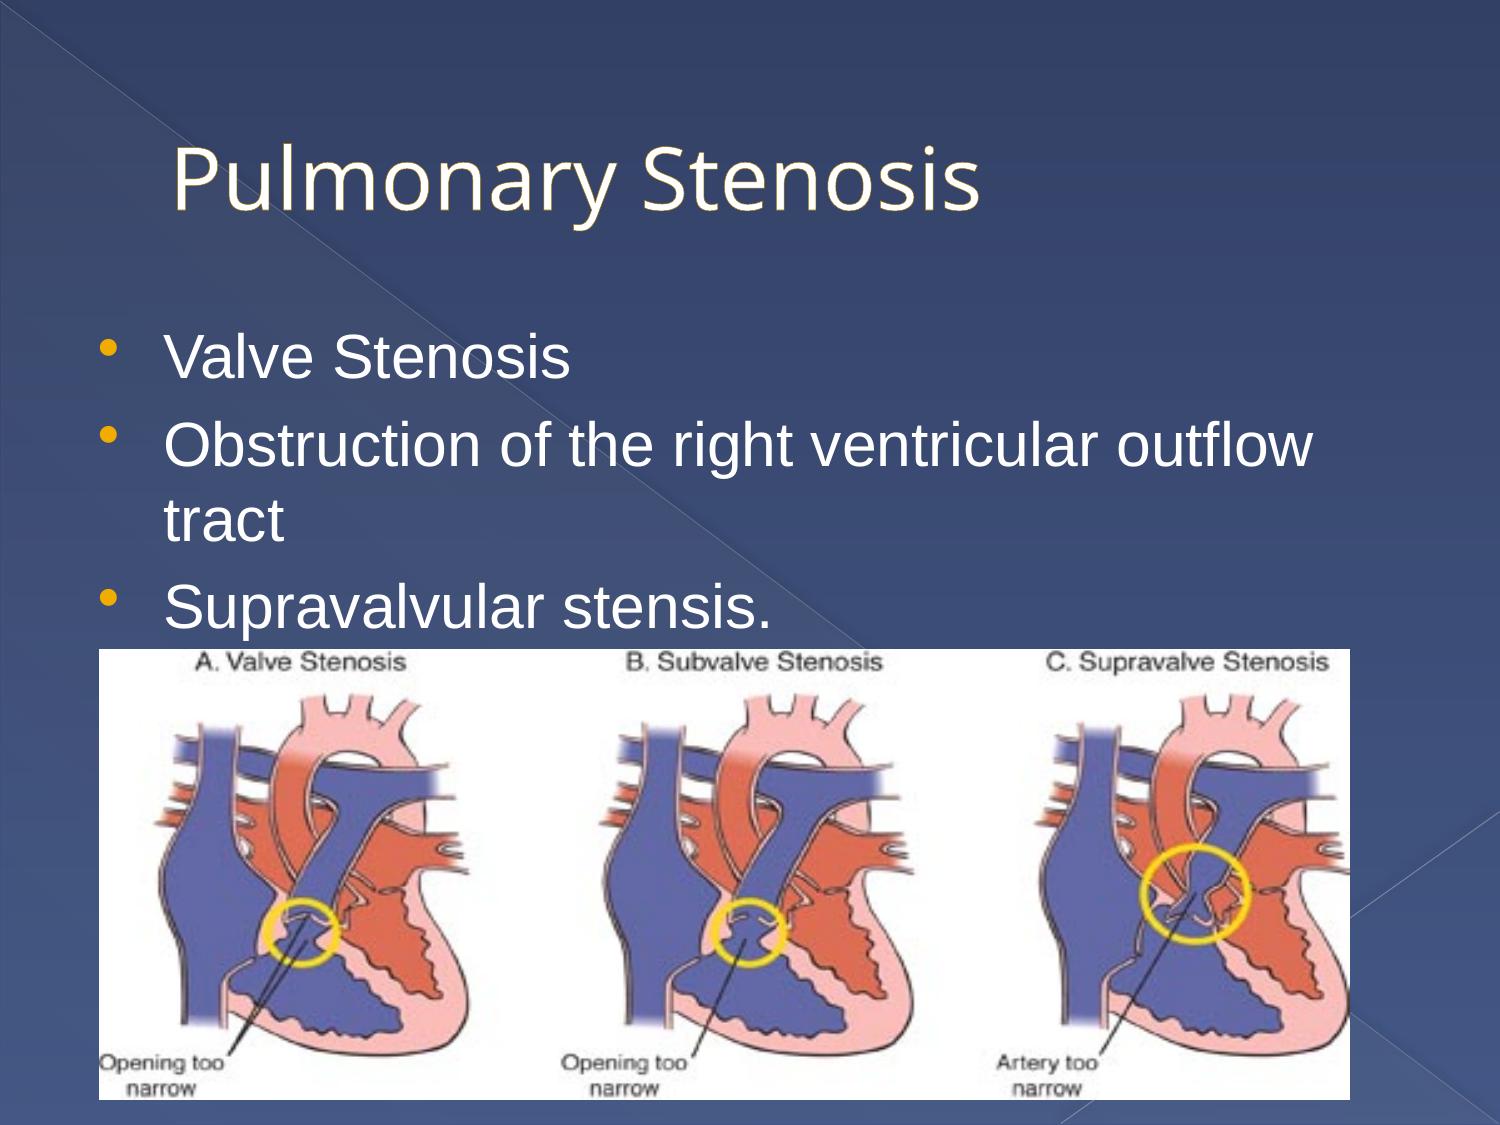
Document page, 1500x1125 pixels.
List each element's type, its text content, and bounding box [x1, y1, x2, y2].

title Pulmonary Stenosis [75, 87, 1425, 263]
list Valve Stenosis Obstruction of the right ventricular outflow tract Supravalvular stensis. [75, 308, 1425, 1059]
picture [99, 649, 1351, 1101]
